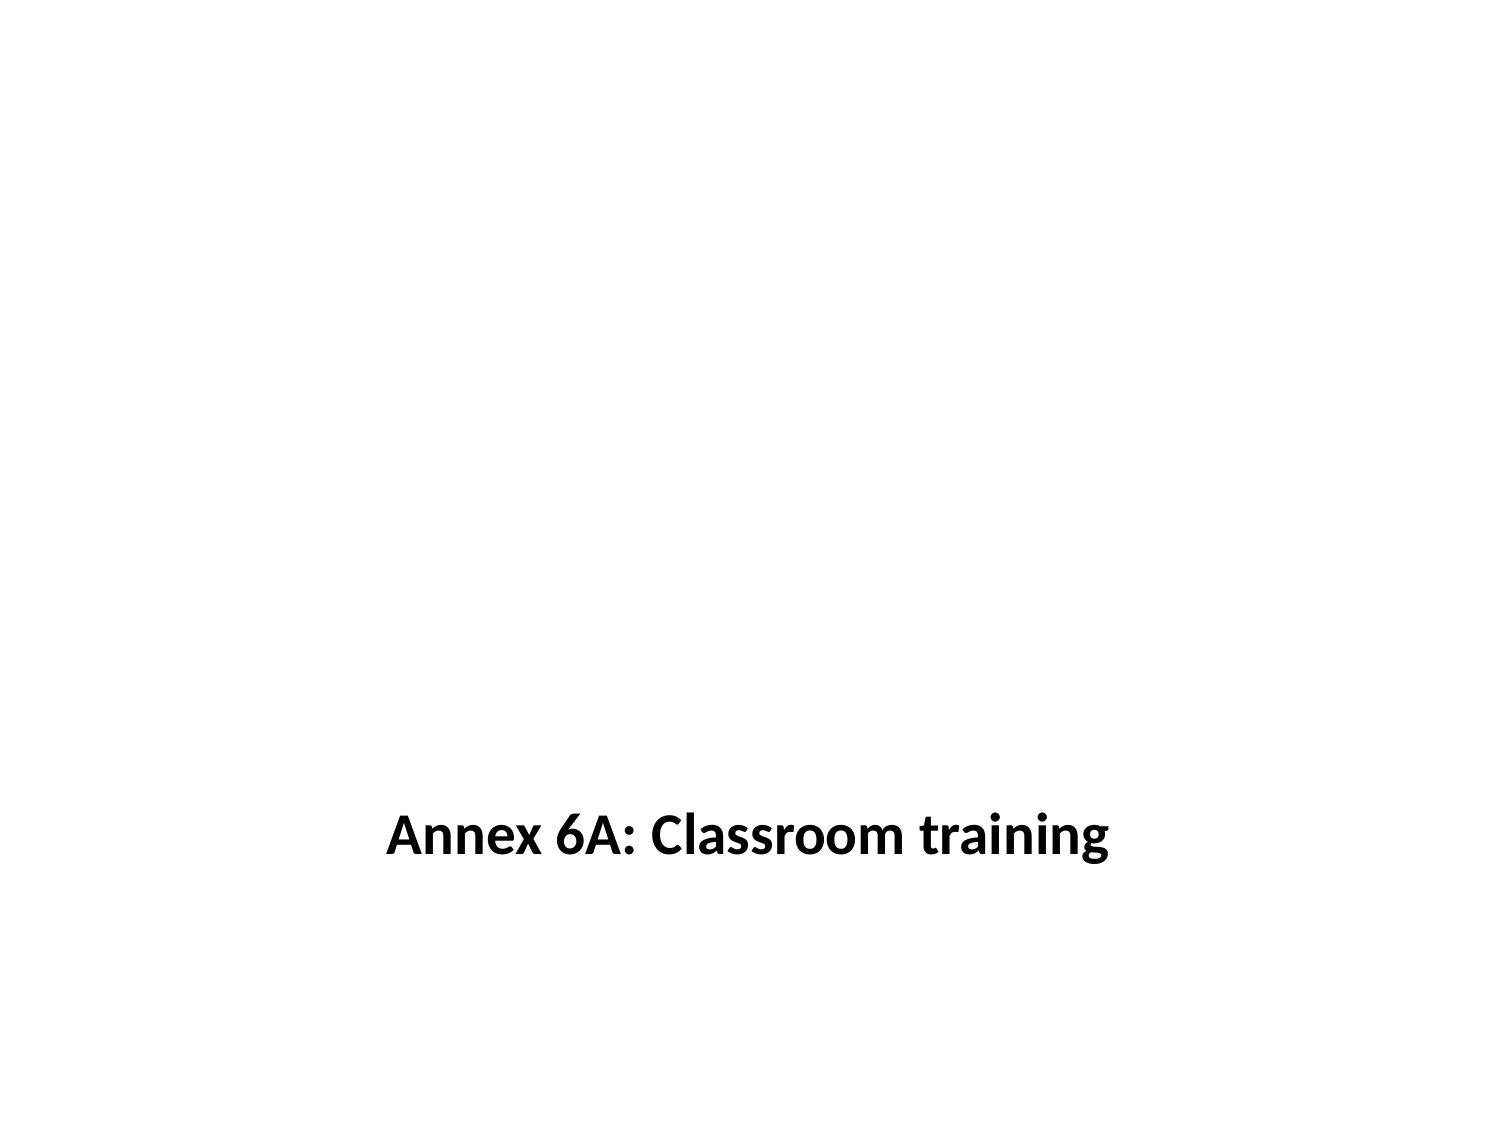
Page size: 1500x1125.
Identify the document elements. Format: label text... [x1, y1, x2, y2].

title Annex 6A: Classroom training [38, 644, 1459, 954]
